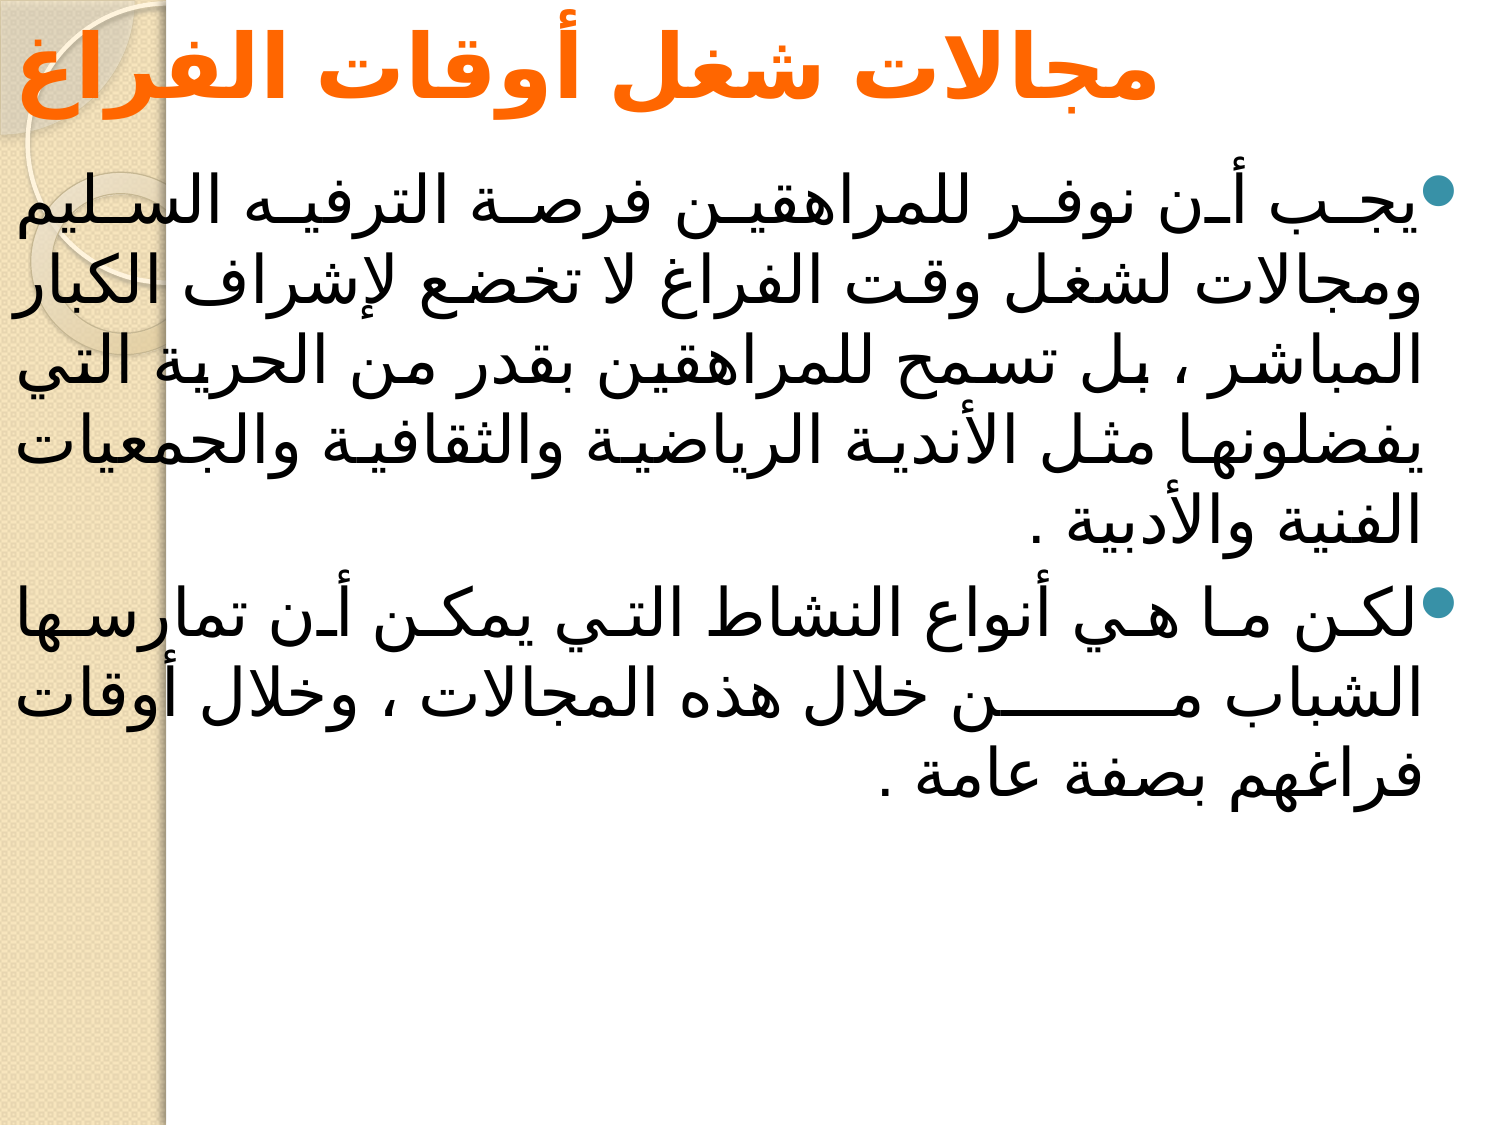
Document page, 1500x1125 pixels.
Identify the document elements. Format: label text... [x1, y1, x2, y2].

title مجالات شغل أوقات الفراغ [0, 0, 1500, 125]
list يجب أن نوفر للمراهقين فرصة الترفيه السليم ومجالات لشغل وقت الفراغ لا تخضع لإشراف الكبار المباشر ، بل تسمح للمراهقين بقدر من الحرية التي يفضلونها مثل الأندية الرياضية والثقافية والجمعيات الفنية والأدبية . لكن ما هي أنواع النشاط التي يمكن أن تمارسها الشباب من خلال هذه المجالات ، وخلال أوقات فراغهم بصفة عامة . [0, 149, 1500, 1125]
